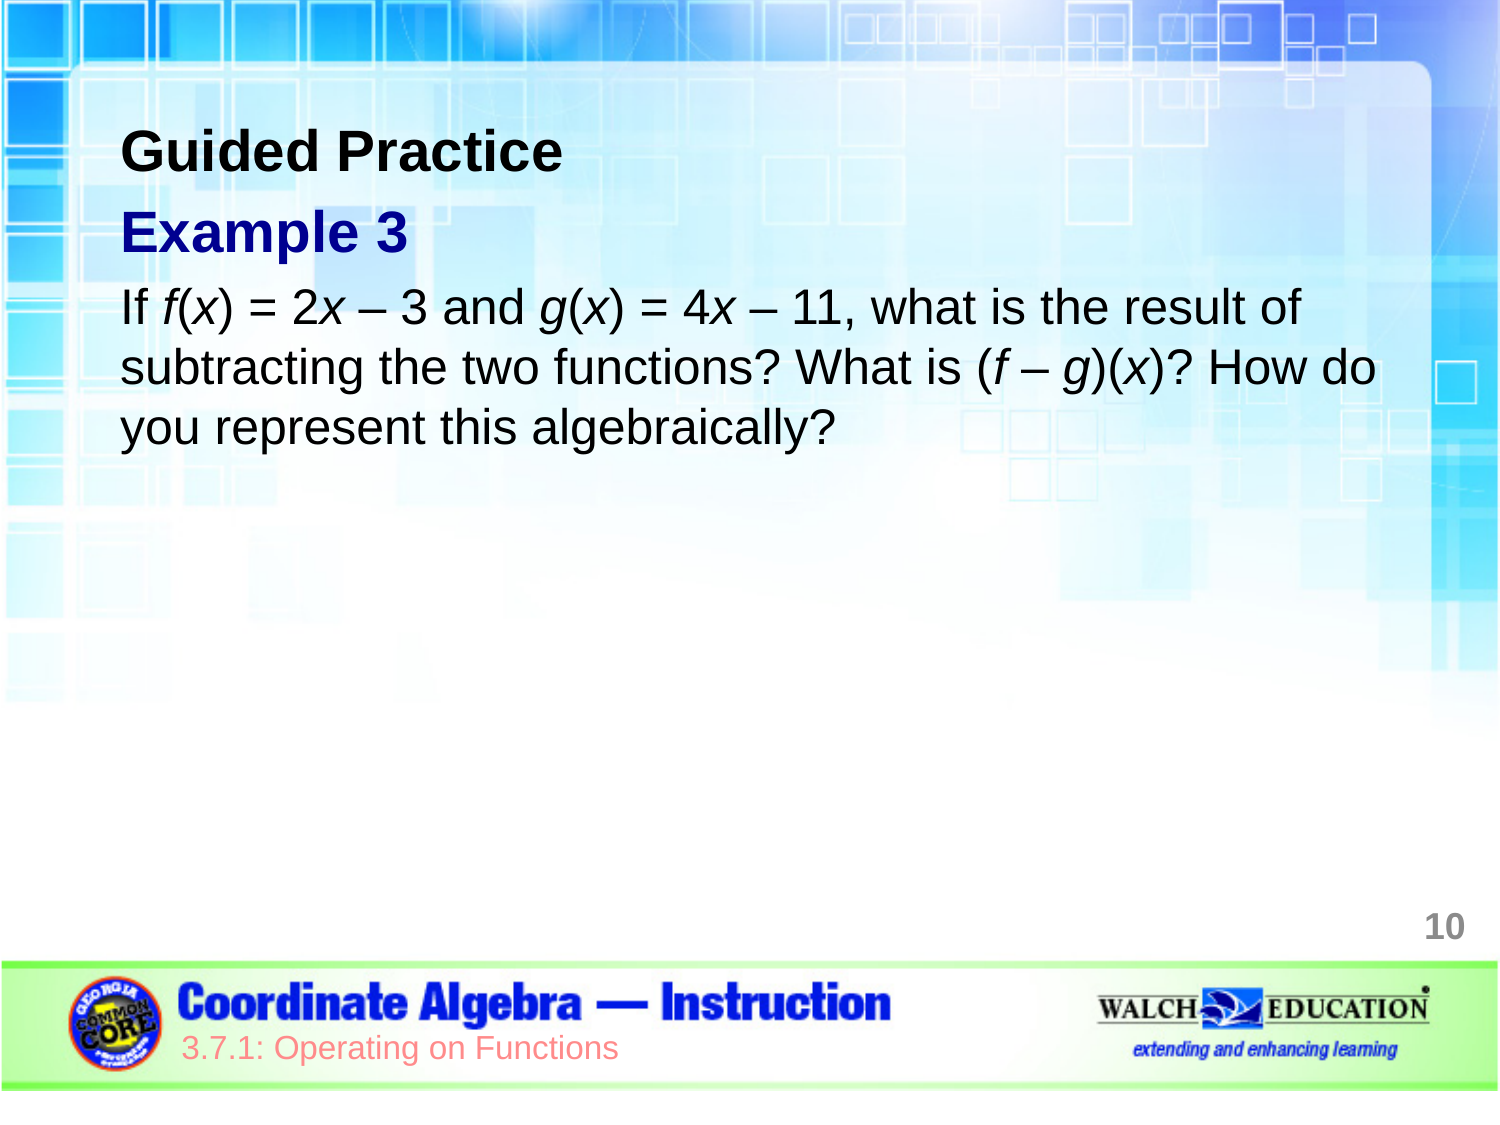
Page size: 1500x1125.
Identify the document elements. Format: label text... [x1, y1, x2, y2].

footer 3.7.1: Operating on Functions [166, 1024, 1080, 1069]
subtitle Guided Practice Example 3 If f(x) = 2x – 3 and g(x) = 4x – 11, what is the result of subtracting the two functions? What is (f – g)(x)? How do you represent this algebraically? [105, 105, 1394, 949]
picture [1, 0, 1500, 1091]
slide_number 10 [1361, 901, 1481, 949]
